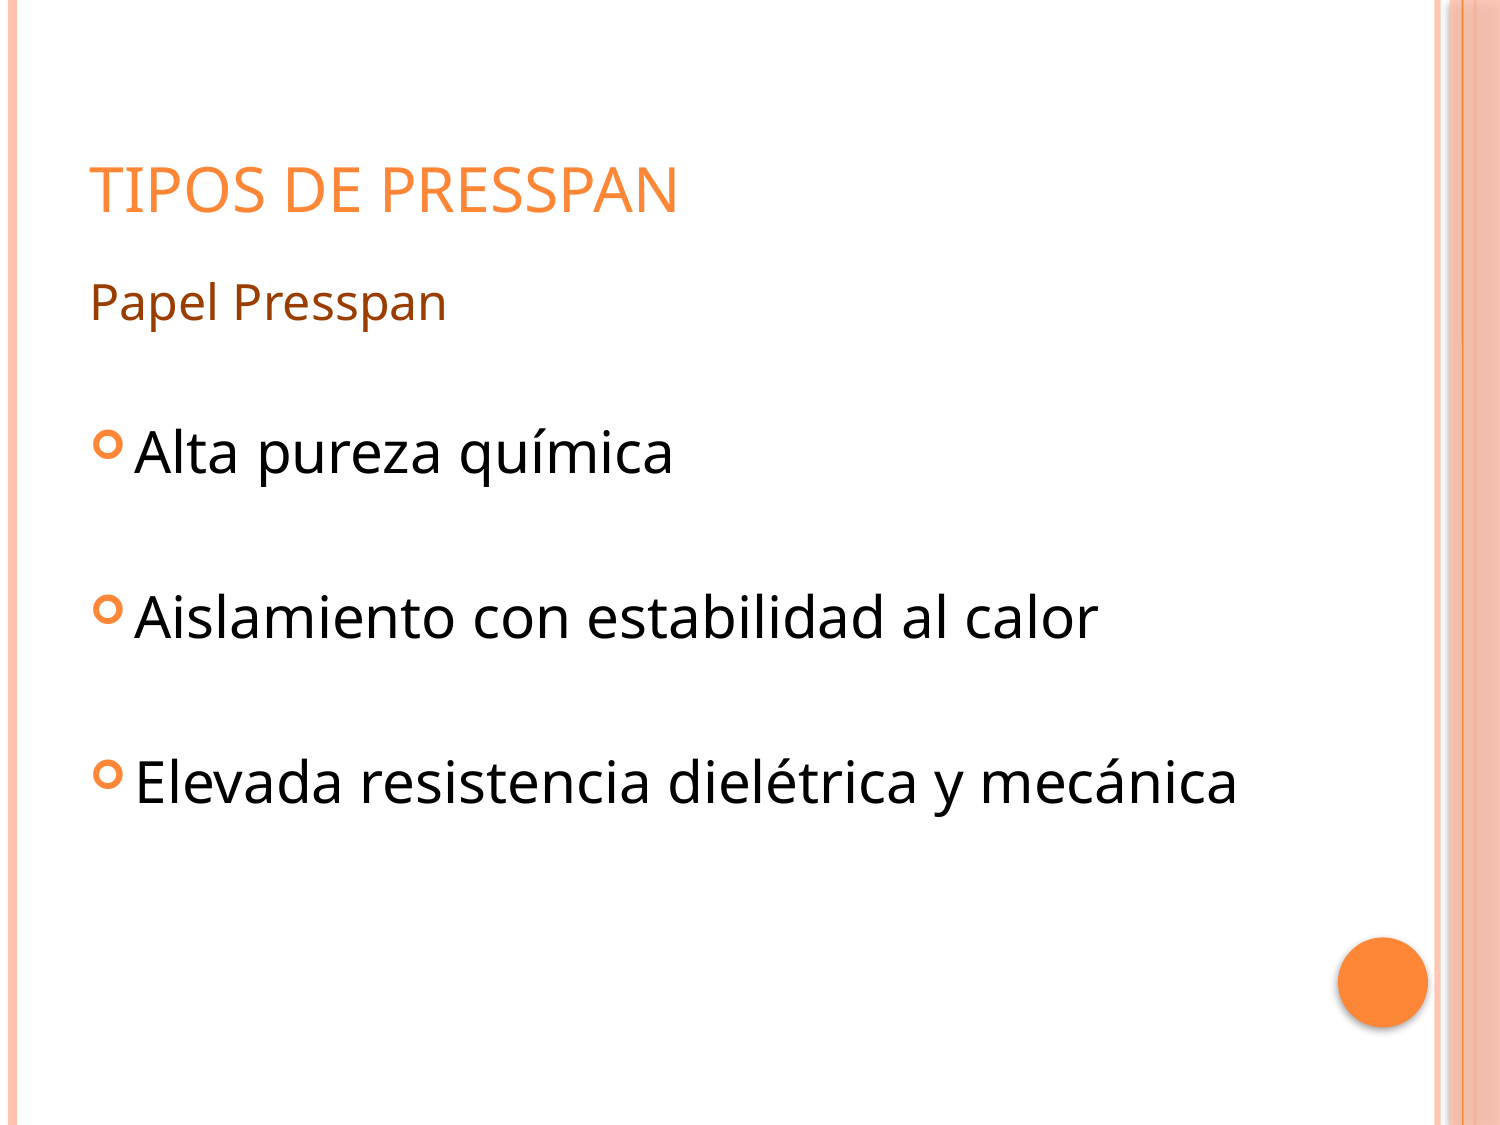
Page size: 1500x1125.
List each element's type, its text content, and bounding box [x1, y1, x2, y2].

list Papel Presspan Alta pureza química Aislamiento con estabilidad al calor Elevada resistencia dielétrica y mecánica [75, 262, 1300, 1062]
title Tipos de Presspan [75, 45, 1300, 233]
